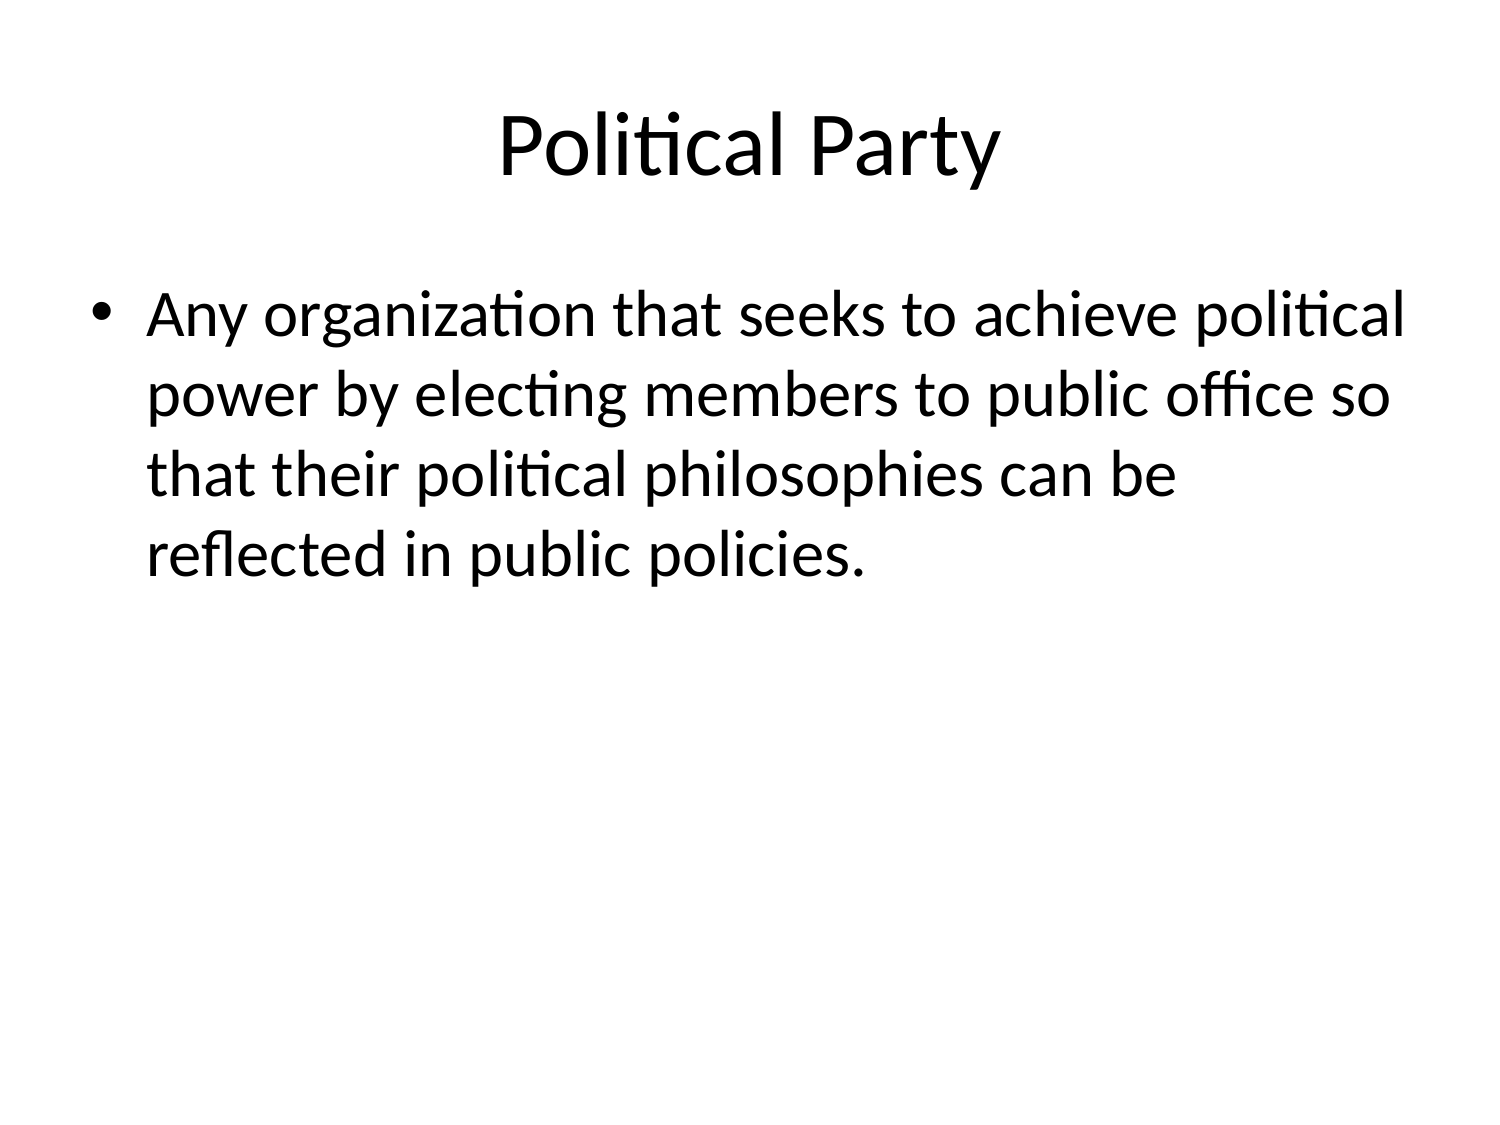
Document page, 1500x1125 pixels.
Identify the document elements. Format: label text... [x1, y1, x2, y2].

title Political Party [75, 45, 1425, 233]
list Any organization that seeks to achieve political power by electing members to public office so that their political philosophies can be reflected in public policies. [75, 262, 1425, 1005]
